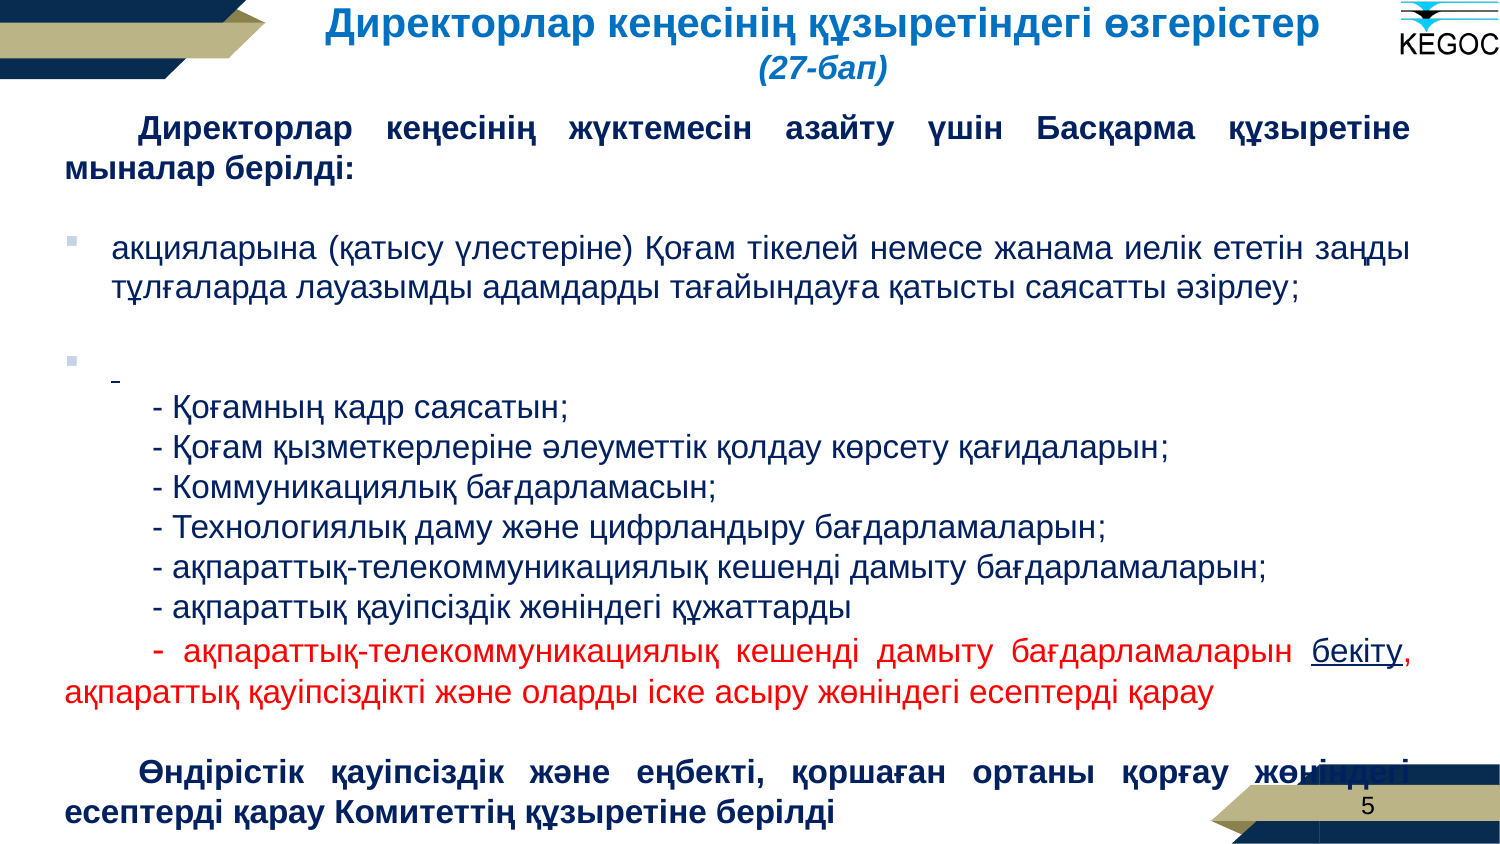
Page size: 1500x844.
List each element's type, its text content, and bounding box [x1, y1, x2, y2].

list Директорлар кеңесінің құзыретіндегі өзгерістер (27-бап) [222, 0, 1350, 81]
list Директорлар кеңесінің жүктемесін азайту үшін Басқарма құзыретіне мыналар берілді: акцияларына (қатысу үлестеріне) Қоғам тікелей немесе жанама иелік ететін заңды тұлғаларда лауазымды адамдарды тағайындауға қатысты саясатты әзірлеу; - Қоғамның кадр саясатын; - Қоғам қызметкерлеріне әлеуметтік қолдау көрсету қағидаларын; - Коммуникациялық бағдарламасын; - Технологиялық даму және цифрландыру бағдарламаларын; - ақпараттық-телекоммуникациялық кешенді дамыту бағдарламаларын; - ақпараттық қауіпсіздік жөніндегі құжаттарды - ақпараттық-телекоммуникациялық кешенді дамыту бағдарламаларын бекіту, ақпараттық қауіпсіздікті және оларды іске асыру жөніндегі есептерді қарау Өндірістік қауіпсіздік және еңбекті, қоршаған ортаны қорғау жөніндегі есептерді қарау Комитеттің құзыретіне берілді [53, 128, 1424, 808]
slide_number 5 [1349, 781, 1500, 827]
picture [1399, 0, 1500, 56]
